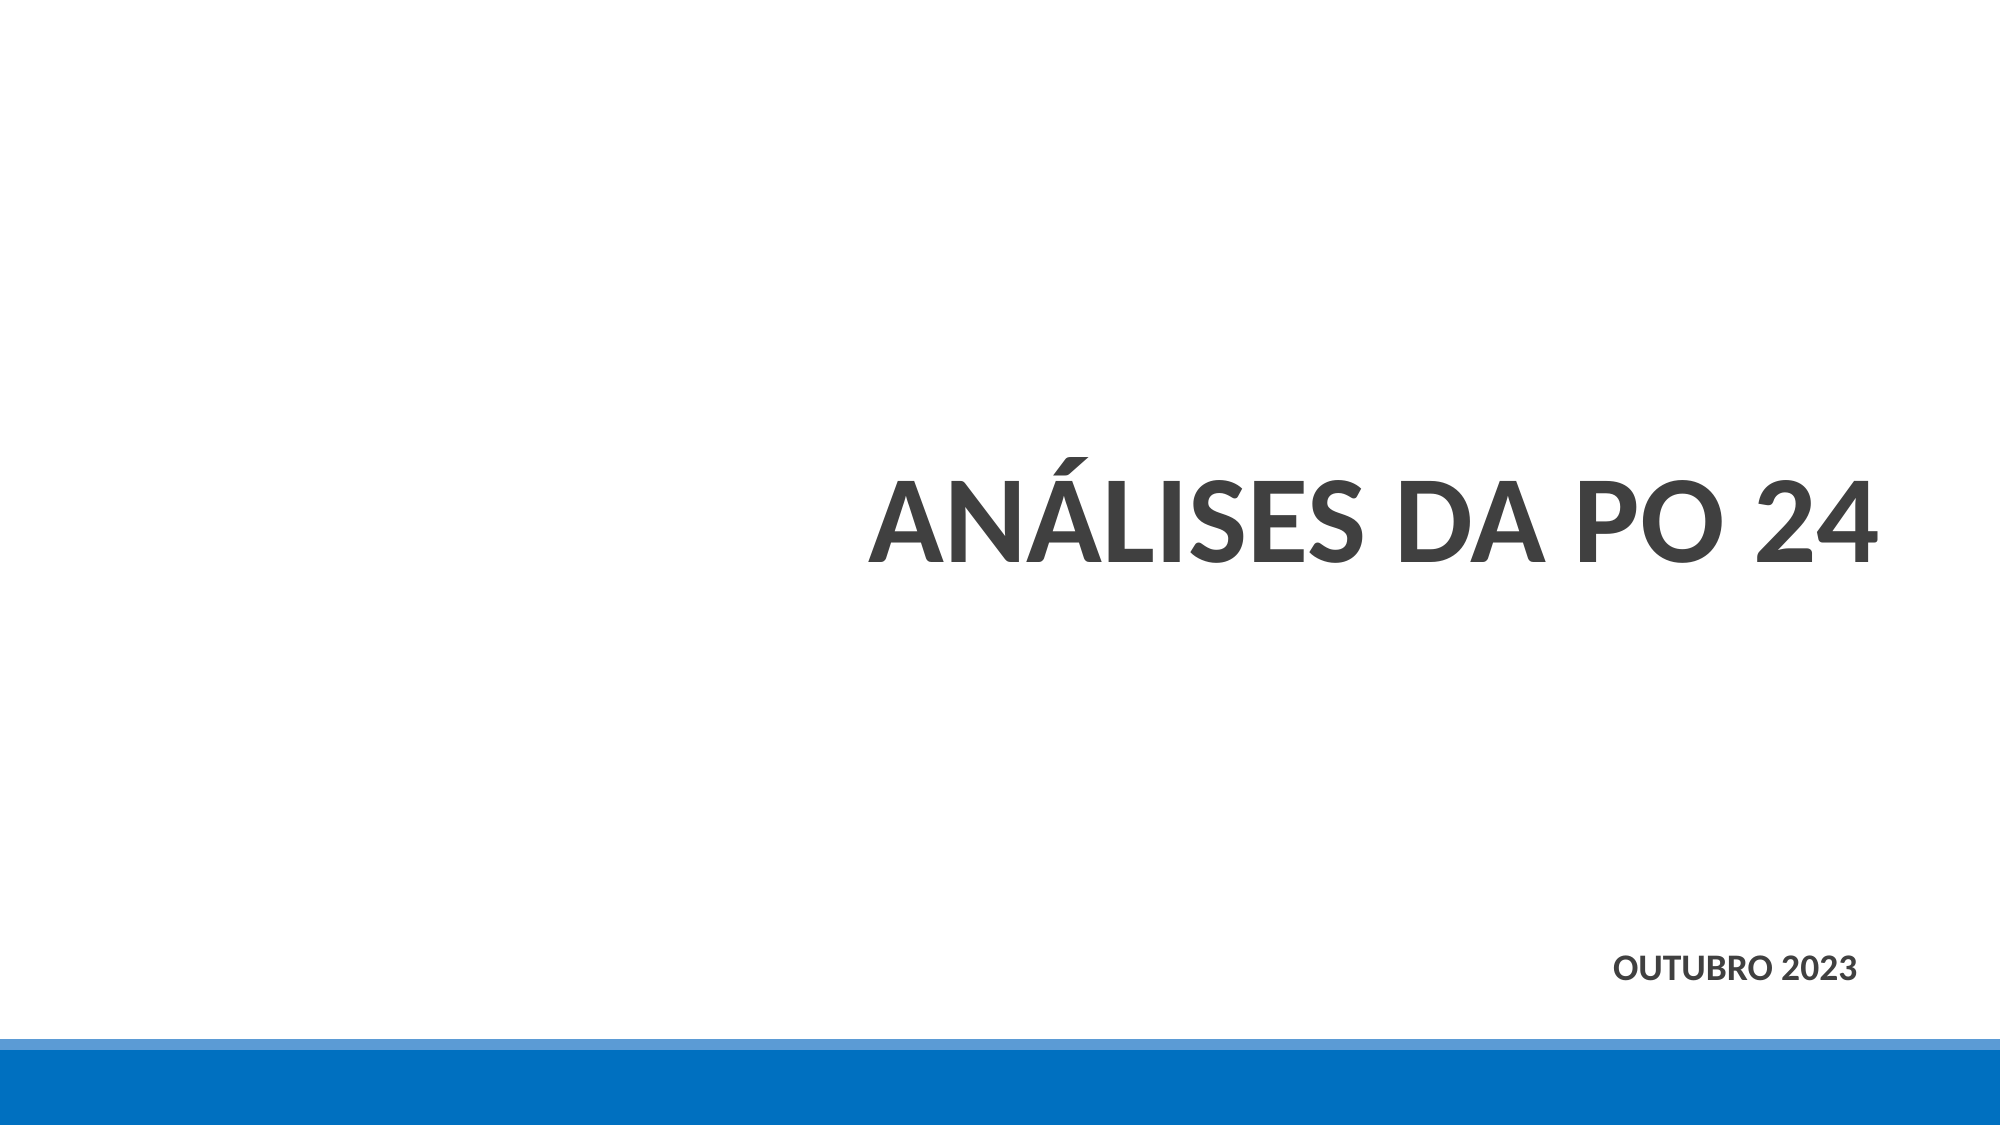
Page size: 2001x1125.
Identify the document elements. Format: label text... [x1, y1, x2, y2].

text_box OUTUBRO 2023 [1598, 935, 1944, 996]
title ANÁLISES DA PO 24 [29, 206, 1895, 597]
